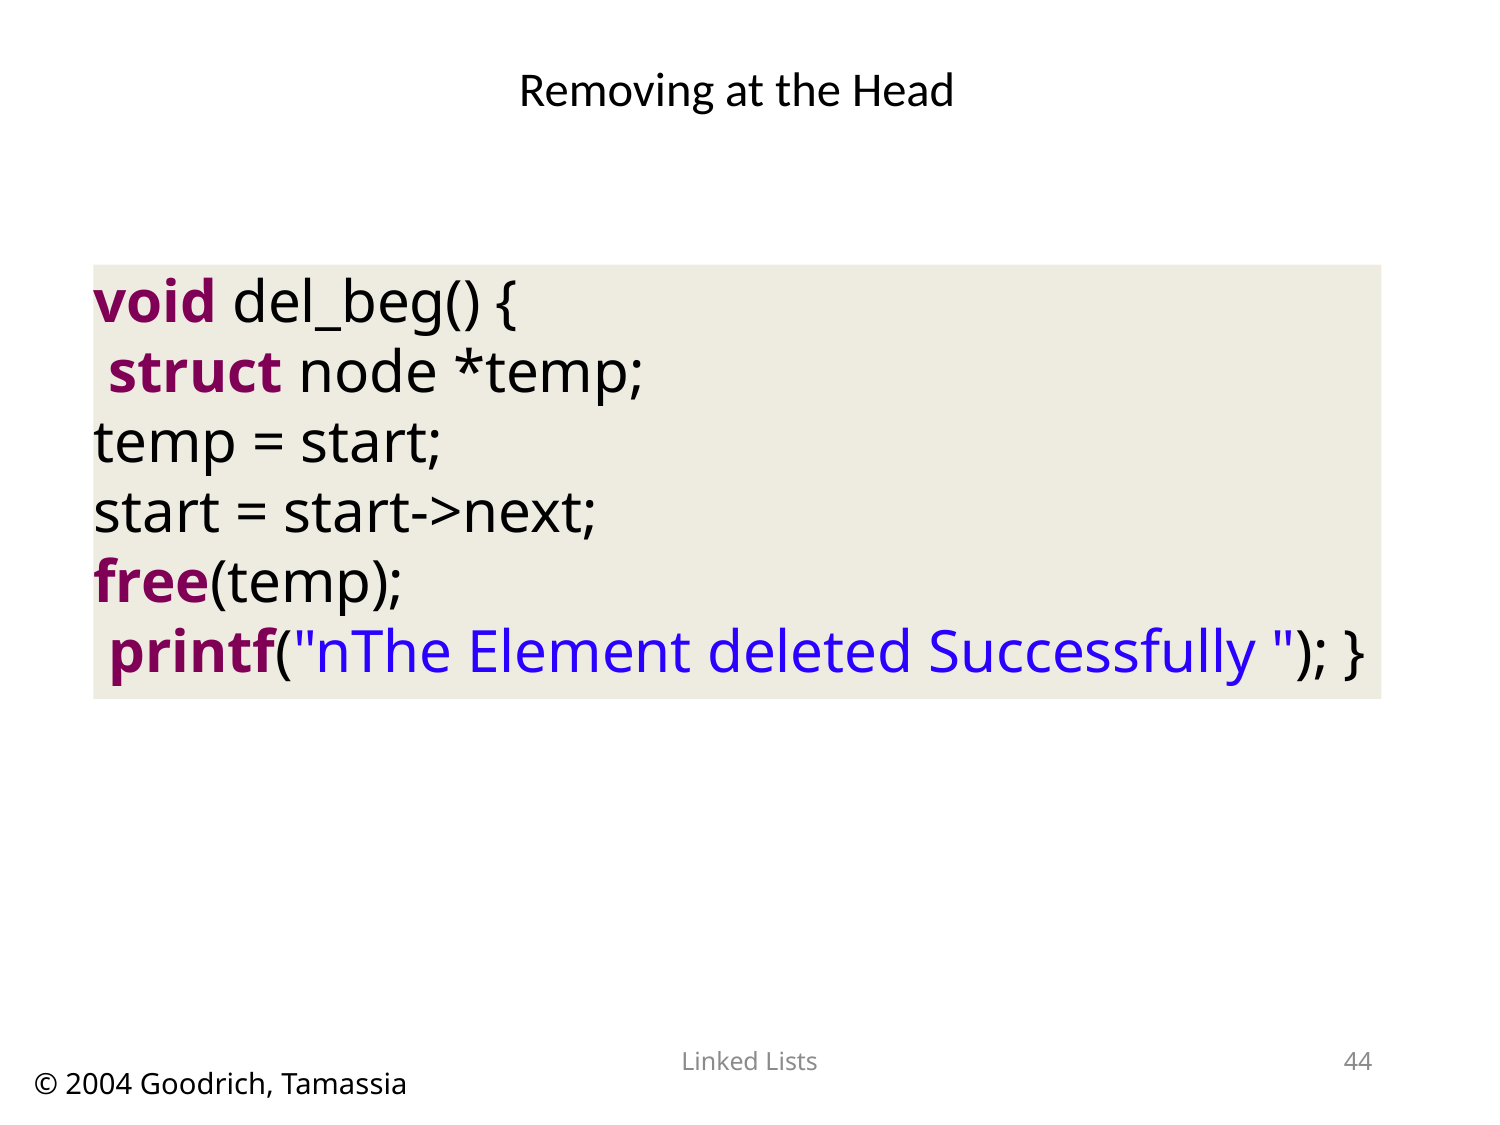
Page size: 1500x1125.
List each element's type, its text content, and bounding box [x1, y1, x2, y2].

title Removing at the Head [99, 50, 1375, 125]
text_box void del_beg() { struct node *temp; temp = start; start = start->next; free(temp); printf("nThe Element deleted Successfully "); } [93, 264, 1382, 699]
footer Linked Lists [512, 1025, 988, 1100]
slide_number 44 [1074, 1025, 1388, 1100]
